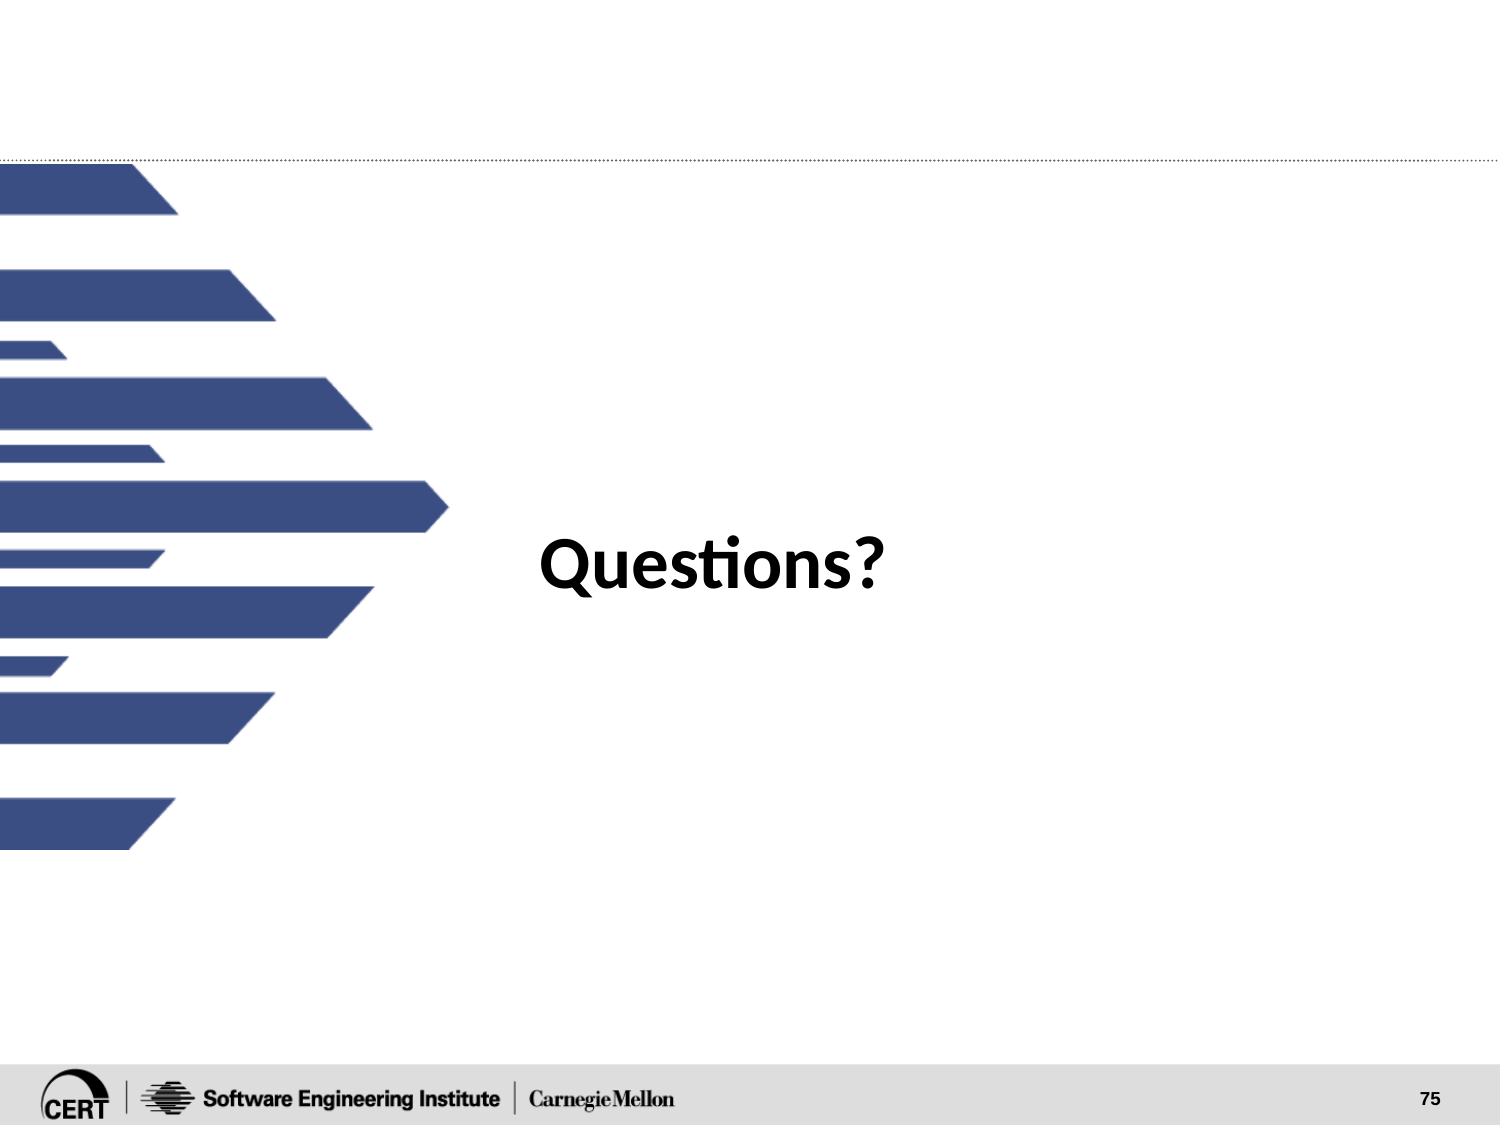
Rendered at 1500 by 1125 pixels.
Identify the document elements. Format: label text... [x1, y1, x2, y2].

picture [0, 164, 450, 851]
text_box Questions? [525, 399, 1475, 717]
picture [24, 1065, 688, 1125]
